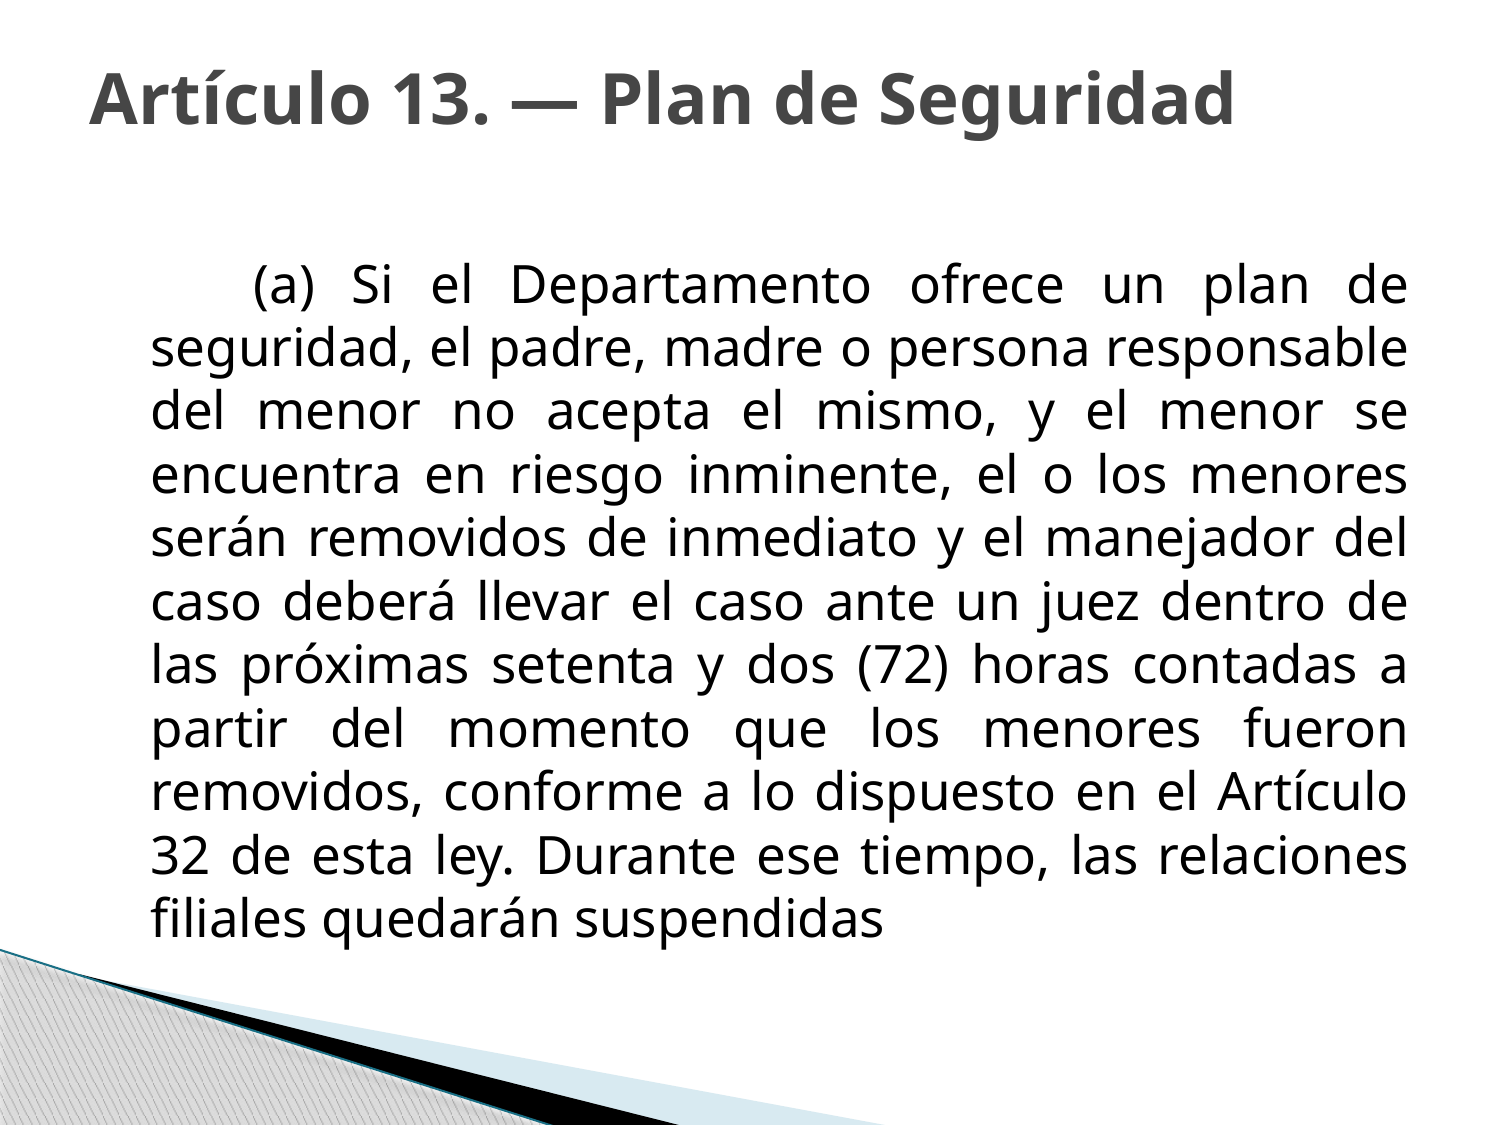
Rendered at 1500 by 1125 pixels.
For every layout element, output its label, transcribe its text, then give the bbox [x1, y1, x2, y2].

list (a) Si el Departamento ofrece un plan de seguridad, el padre, madre o persona responsable del menor no acepta el mismo, y el menor se encuentra en riesgo inminente, el o los menores serán removidos de inmediato y el manejador del caso deberá llevar el caso ante un juez dentro de las próximas setenta y dos (72) horas contadas a partir del momento que los menores fueron removidos, conforme a lo dispuesto en el Artículo 32 de esta ley. Durante ese tiempo, las relaciones filiales quedarán suspendidas [75, 243, 1425, 986]
title Artículo 13. — Plan de Seguridad [75, 45, 1425, 233]
